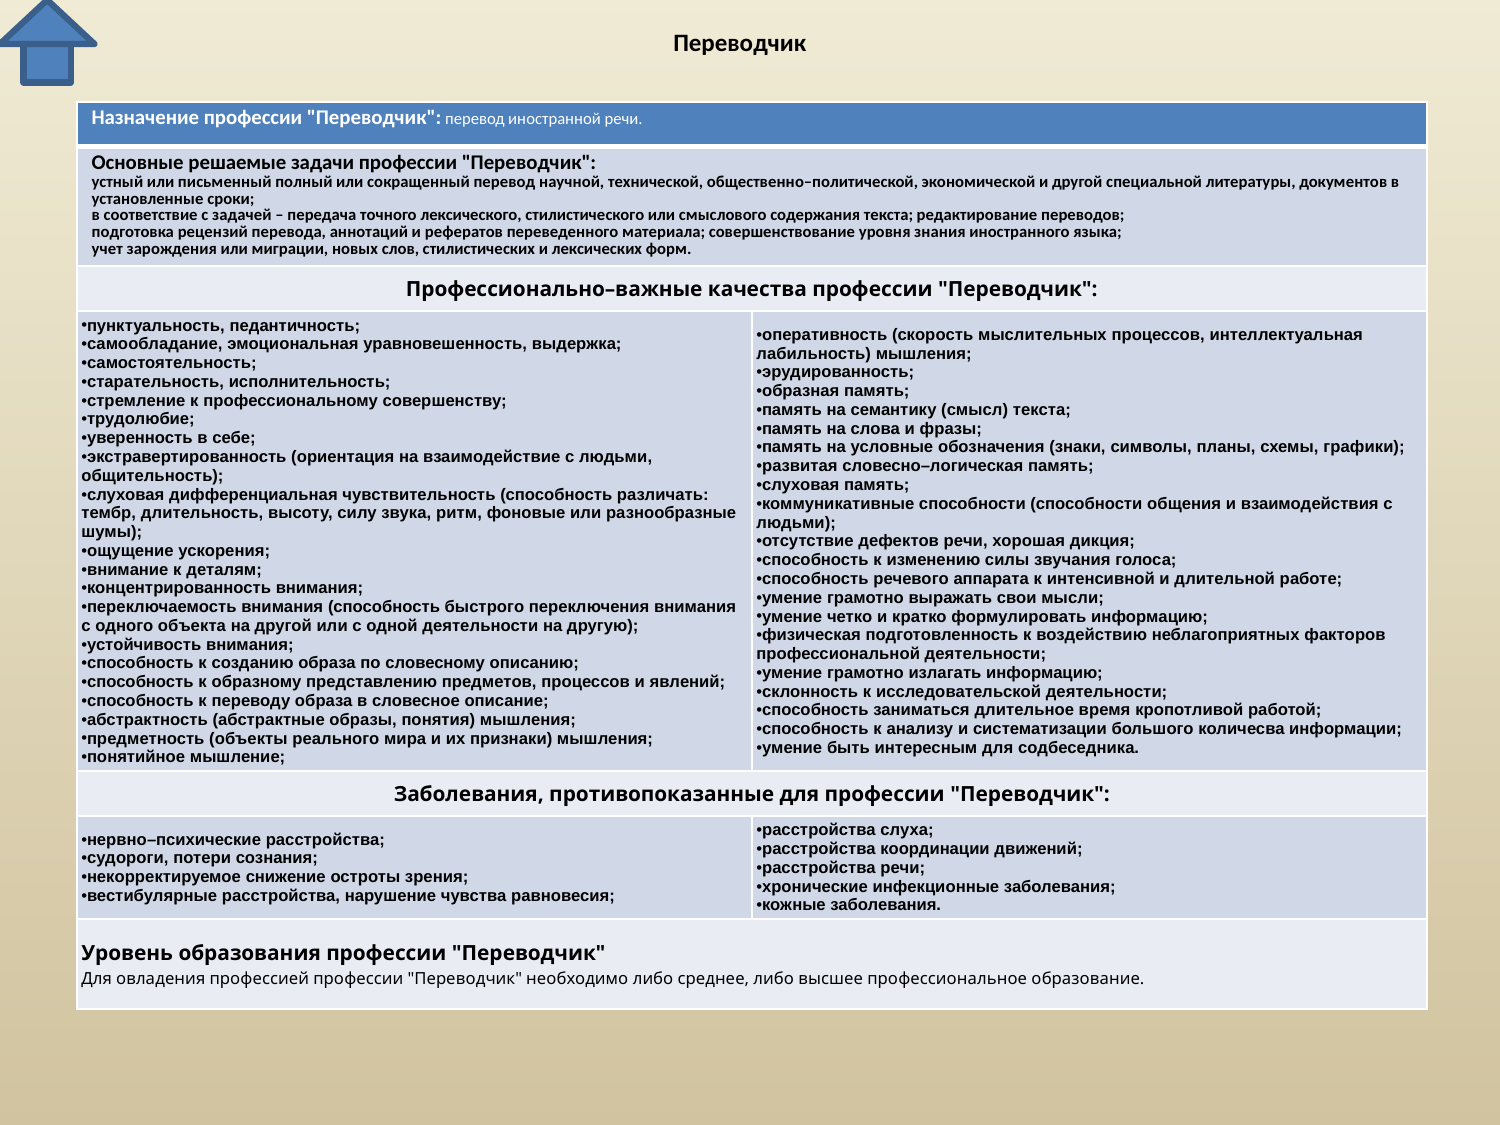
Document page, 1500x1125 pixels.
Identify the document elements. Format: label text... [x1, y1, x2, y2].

table_cell нервно–психические расстройства; судороги, потери сознания; некорректируемое снижение остроты зрения; вестибулярные расстройства, нарушение чувства равновесия; [78, 817, 751, 918]
table_cell Заболевания, противопоказанные для профессии "Переводчик": [78, 772, 1426, 815]
title Переводчик [101, 0, 1415, 84]
table_cell Основные решаемые задачи профессии "Переводчик": устный или письменный полный или сокращенный перевод научной, технической, общественно–политической, экономической и другой специальной литературы, документов в установленные сроки; в соответствие с задачей – передача точного лексического, стилистического или смыслового содержания текста; редактирование переводов; подготовка рецензий перевода, аннотаций и рефератов переведенного материала; совершенствование уровня знания иностранного языка; учет зарождения или миграции, новых слов, стилистических и лексических форм. [78, 149, 1426, 265]
table_cell Профессионально–важные качества профессии "Переводчик": [78, 267, 1426, 310]
table_header Назначение профессии "Переводчик": перевод иностранной речи. [78, 103, 1426, 144]
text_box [1, 1, 93, 81]
table_cell оперативность (скорость мыслительных процессов, интеллектуальная лабильность) мышления; эрудированность; образная память; память на семантику (смысл) текста; память на слова и фразы; память на условные обозначения (знаки, символы, планы, схемы, графики); развитая словесно–логическая память; слуховая память; коммуникативные способности (способности общения и взаимодействия с людьми); отсутствие дефектов речи, хорошая дикция; способность к изменению силы звучания голоса; способность речевого аппарата к интенсивной и длительной работе; умение грамотно выражать свои мысли; умение четко и кратко формулировать информацию; физическая подготовленность к воздействию неблагоприятных факторов профессиональной деятельности; умение грамотно излагать информацию; склонность к исследовательской деятельности; способность заниматься длительное время кропотливой работой; способность к анализу и систематизации большого количесва информации; умение быть интересным для содбеседника. [753, 312, 1426, 770]
table_cell пунктуальность, педантичность; самообладание, эмоциональная уравновешенность, выдержка; самостоятельность; старательность, исполнительность; стремление к профессиональному совершенству; трудолюбие; уверенность в себе; экстравертированность (ориентация на взаимодействие с людьми, общительность); слуховая дифференциальная чувствительность (способность различать: тембр, длительность, высоту, силу звука, ритм, фоновые или разнообразные шумы); ощущение ускорения; внимание к деталям; концентрированность внимания; переключаемость внимания (способность быстрого переключения внимания с одного объекта на другой или с одной деятельности на другую); устойчивость внимания; способность к созданию образа по словесному описанию; способность к образному представлению предметов, процессов и явлений; способность к переводу образа в словесное описание; абстрактность (абстрактные образы, понятия) мышления; предметность (объекты реального мира и их признаки) мышления; понятийное мышление; [78, 312, 751, 770]
table_cell Уровень образования профессии "Переводчик" Для овладения профессией профессии "Переводчик" необходимо либо среднее, либо высшее профессиональное образование. [78, 920, 1426, 1008]
table_cell расстройства слуха; расстройства координации движений; расстройства речи; хронические инфекционные заболевания; кожные заболевания. [753, 817, 1426, 918]
